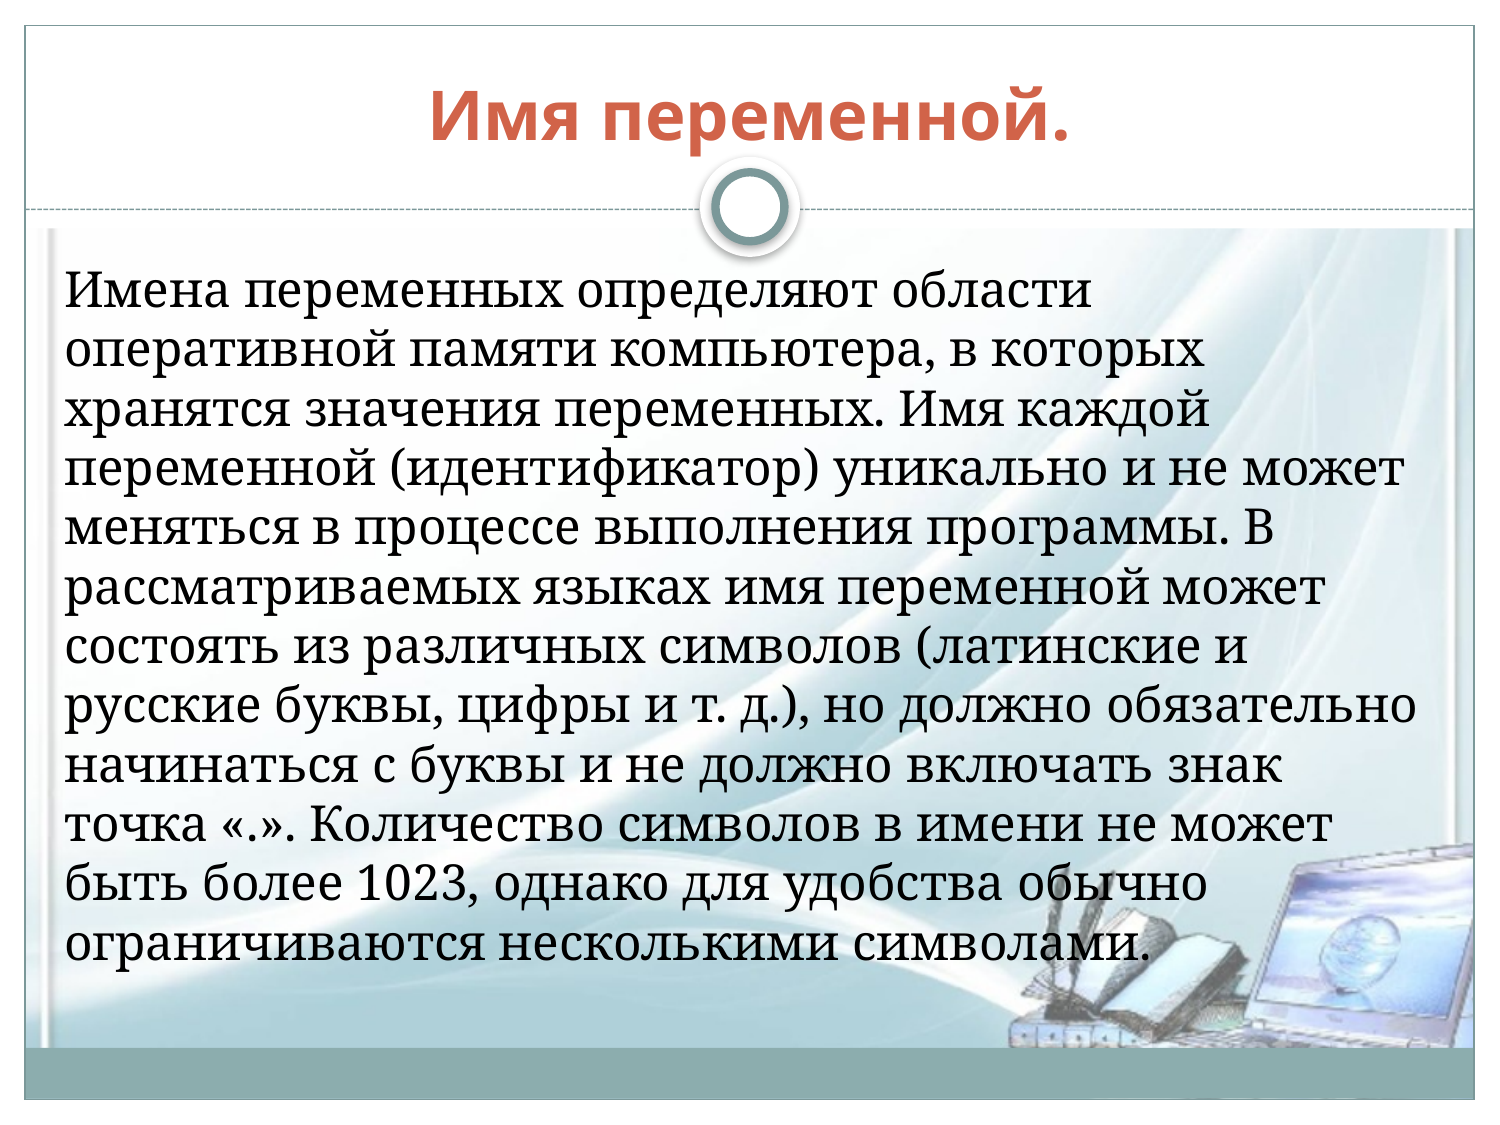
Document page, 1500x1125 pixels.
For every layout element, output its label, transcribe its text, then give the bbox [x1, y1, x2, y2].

title Имя переменной. [49, 37, 1450, 162]
picture [26, 229, 1473, 1047]
list Имена переменных определяют области оперативной памяти компьютера, в которых хранятся значения переменных. Имя каждой переменной (идентификатор) уникально и не может меняться в процессе выполнения программы. В рассматриваемых языках имя переменной может состоять из различных символов (латинские и русские буквы, цифры и т. д.), но должно обязательно начинаться с буквы и не должно включать знак точка «.». Количество символов в имени не может быть более 1023, однако для удобства обычно ограничиваются несколькими символами. [49, 250, 1445, 1001]
